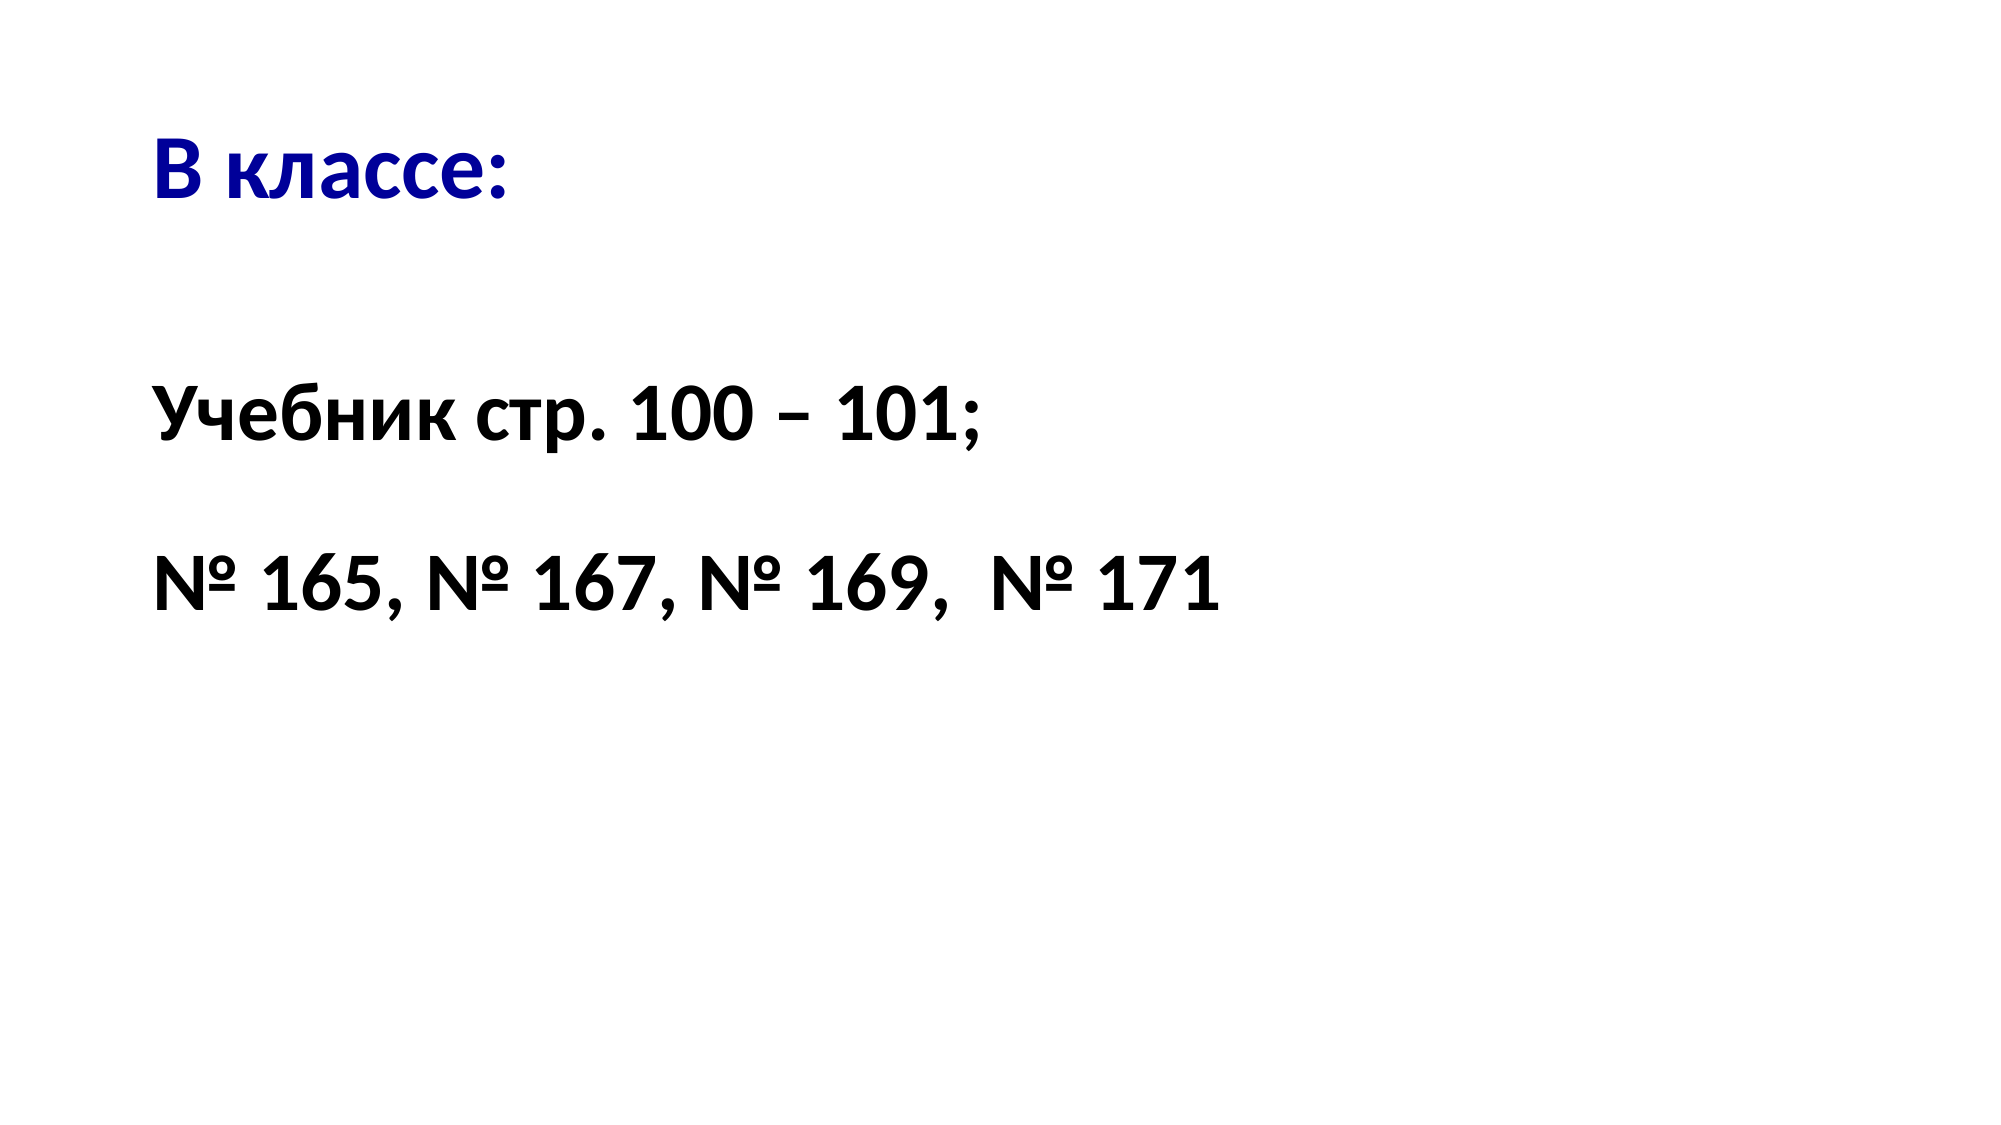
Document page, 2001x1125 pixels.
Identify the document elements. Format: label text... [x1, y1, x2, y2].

title В классе: [137, 59, 1863, 278]
list Учебник стр. 100 – 101; № 165, № 167, № 169, № 171 [137, 299, 1941, 703]
